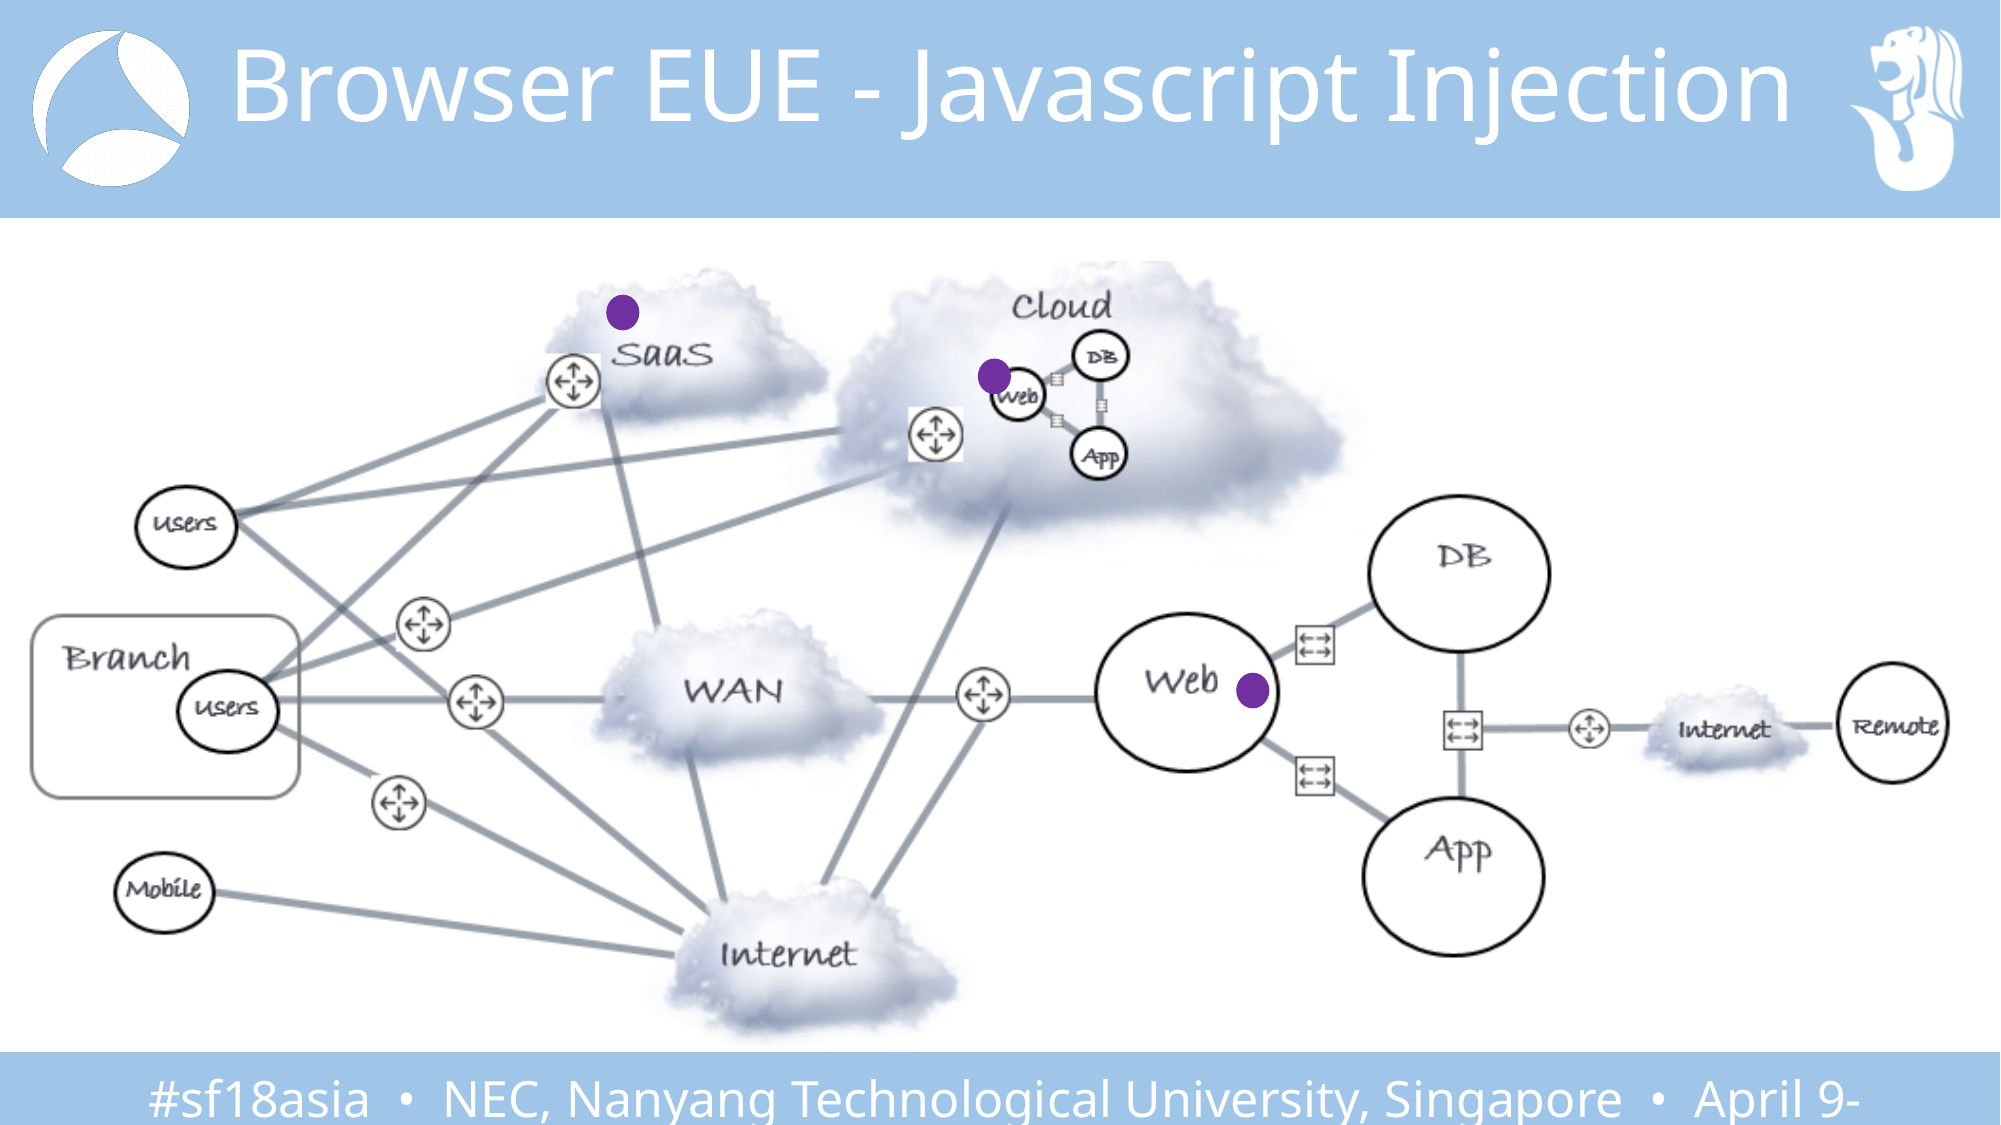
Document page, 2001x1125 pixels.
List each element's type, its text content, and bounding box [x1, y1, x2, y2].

picture [17, 261, 1972, 1051]
title Browser EUE - Javascript Injection [31, 24, 1994, 155]
picture [1849, 155, 1964, 191]
picture [32, 155, 190, 187]
